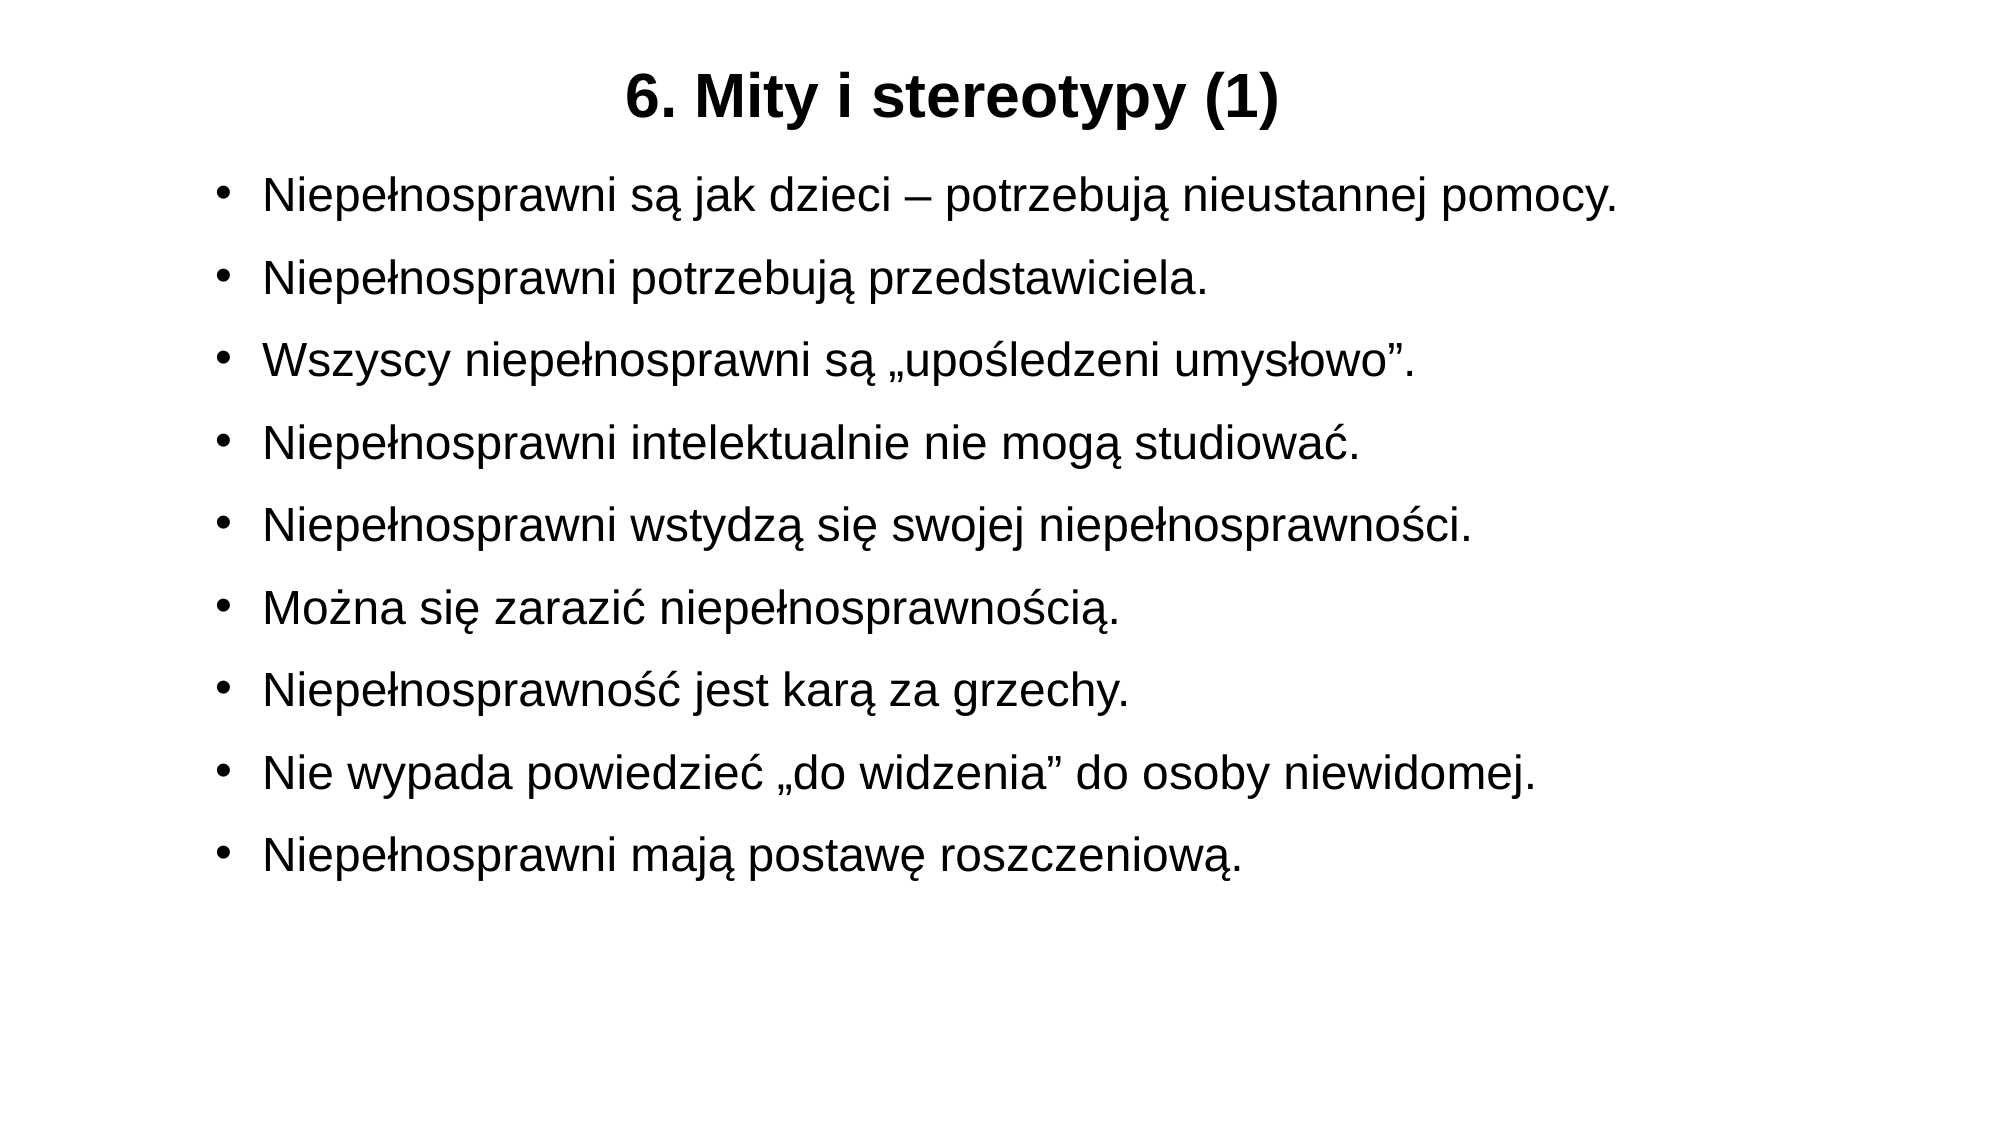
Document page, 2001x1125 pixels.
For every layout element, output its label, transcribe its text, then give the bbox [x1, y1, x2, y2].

text_box 6. Mity i stereotypy (1) [610, 55, 1303, 139]
text_box Niepełnosprawni są jak dzieci – potrzebują nieustannej pomocy. Niepełnosprawni potrzebują przedstawiciela. Wszyscy niepełnosprawni są „upośledzeni umysłowo”. Niepełnosprawni intelektualnie nie mogą studiować. Niepełnosprawni wstydzą się swojej niepełnosprawności. Można się zarazić niepełnosprawnością. Niepełnosprawność jest karą za grzechy. Nie wypada powiedzieć „do widzenia” do osoby niewidomej. Niepełnosprawni mają postawę roszczeniową. [200, 156, 1878, 889]
